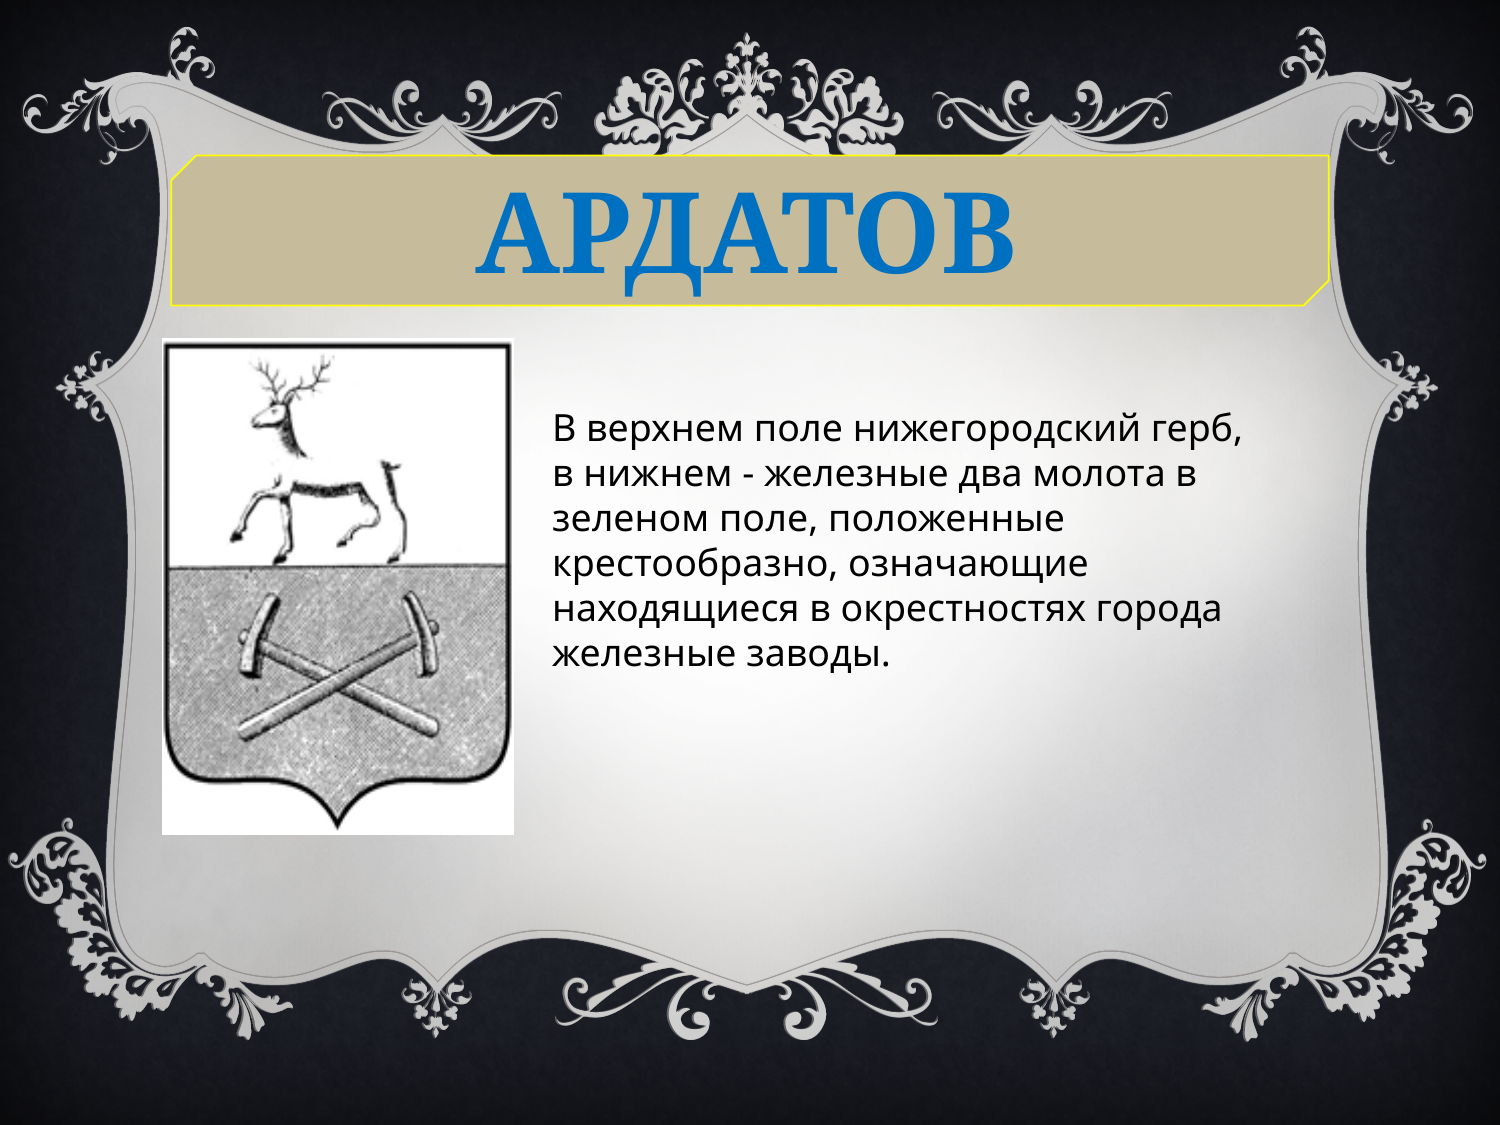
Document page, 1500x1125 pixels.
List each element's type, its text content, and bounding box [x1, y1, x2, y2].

picture [0, 0, 1500, 1125]
text_box [170, 154, 1330, 307]
text_box В верхнем поле нижегородский герб, в нижнем - железные два молота в зеленом поле, положенные крестообразно, означающие находящиеся в окрестностях города железные заводы. [537, 396, 1288, 682]
text_box ардатов [460, 153, 1033, 304]
